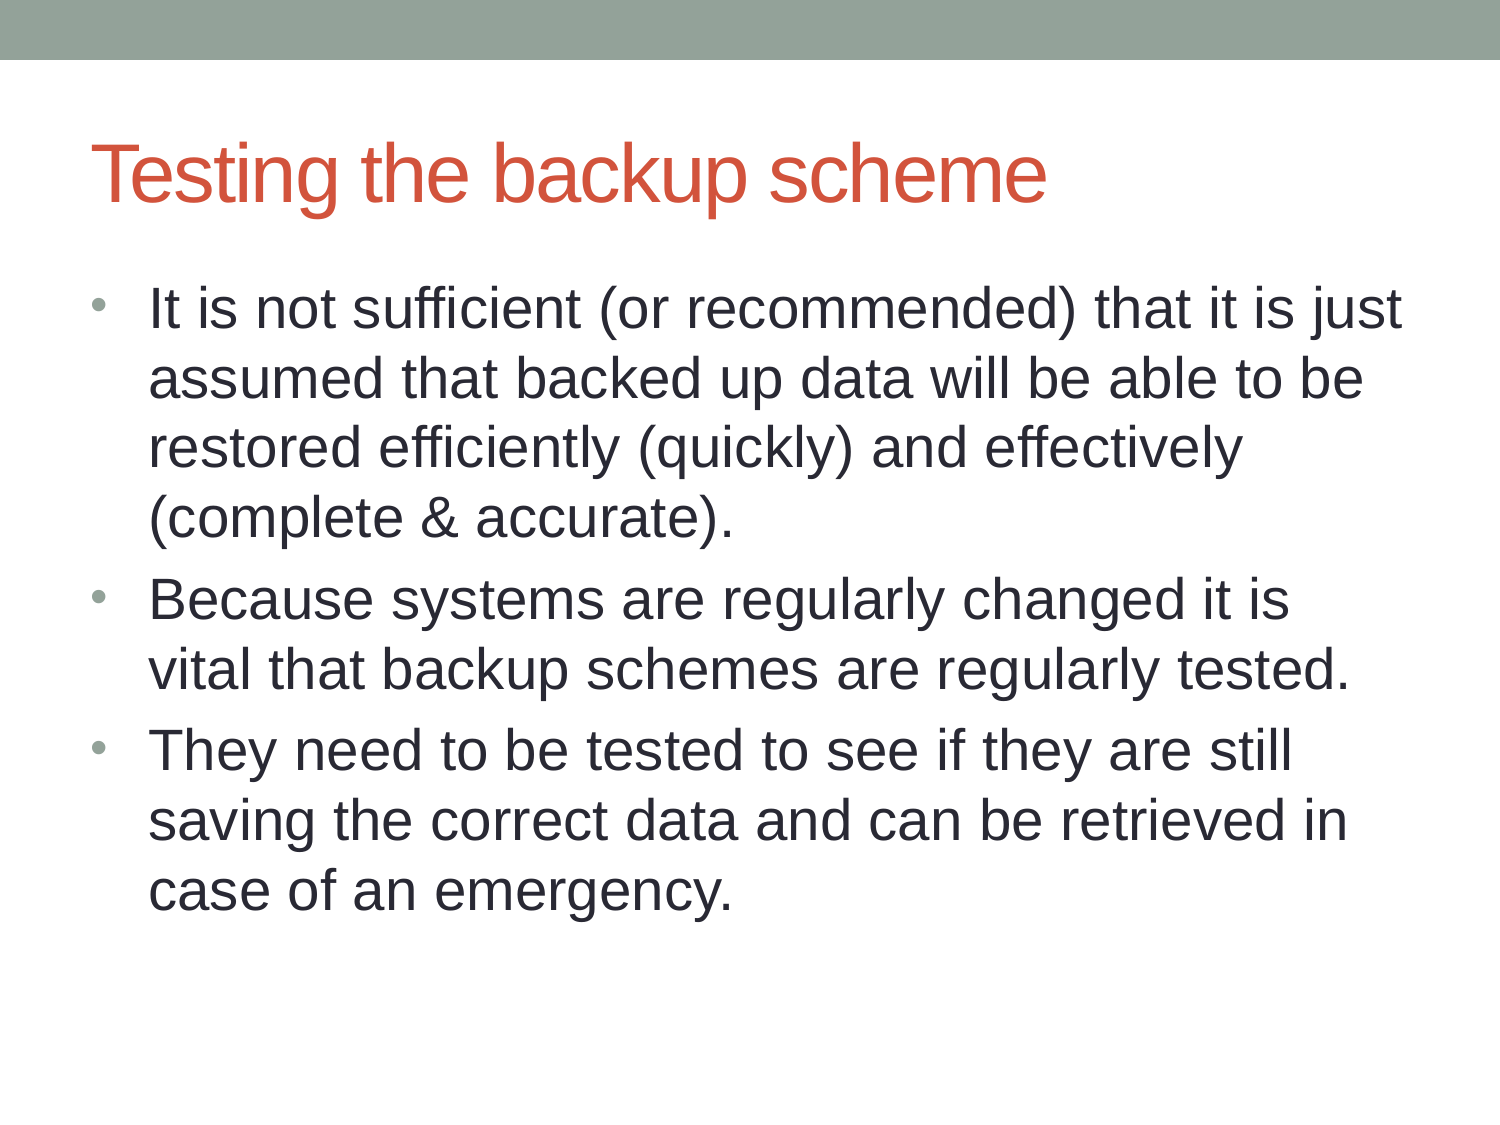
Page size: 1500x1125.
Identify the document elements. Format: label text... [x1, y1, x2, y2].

title Testing the backup scheme [75, 87, 1425, 250]
list It is not sufficient (or recommended) that it is just assumed that backed up data will be able to be restored efficiently (quickly) and effectively (complete & accurate). Because systems are regularly changed it is vital that backup schemes are regularly tested. They need to be tested to see if they are still saving the correct data and can be retrieved in case of an emergency. [75, 262, 1425, 1063]
